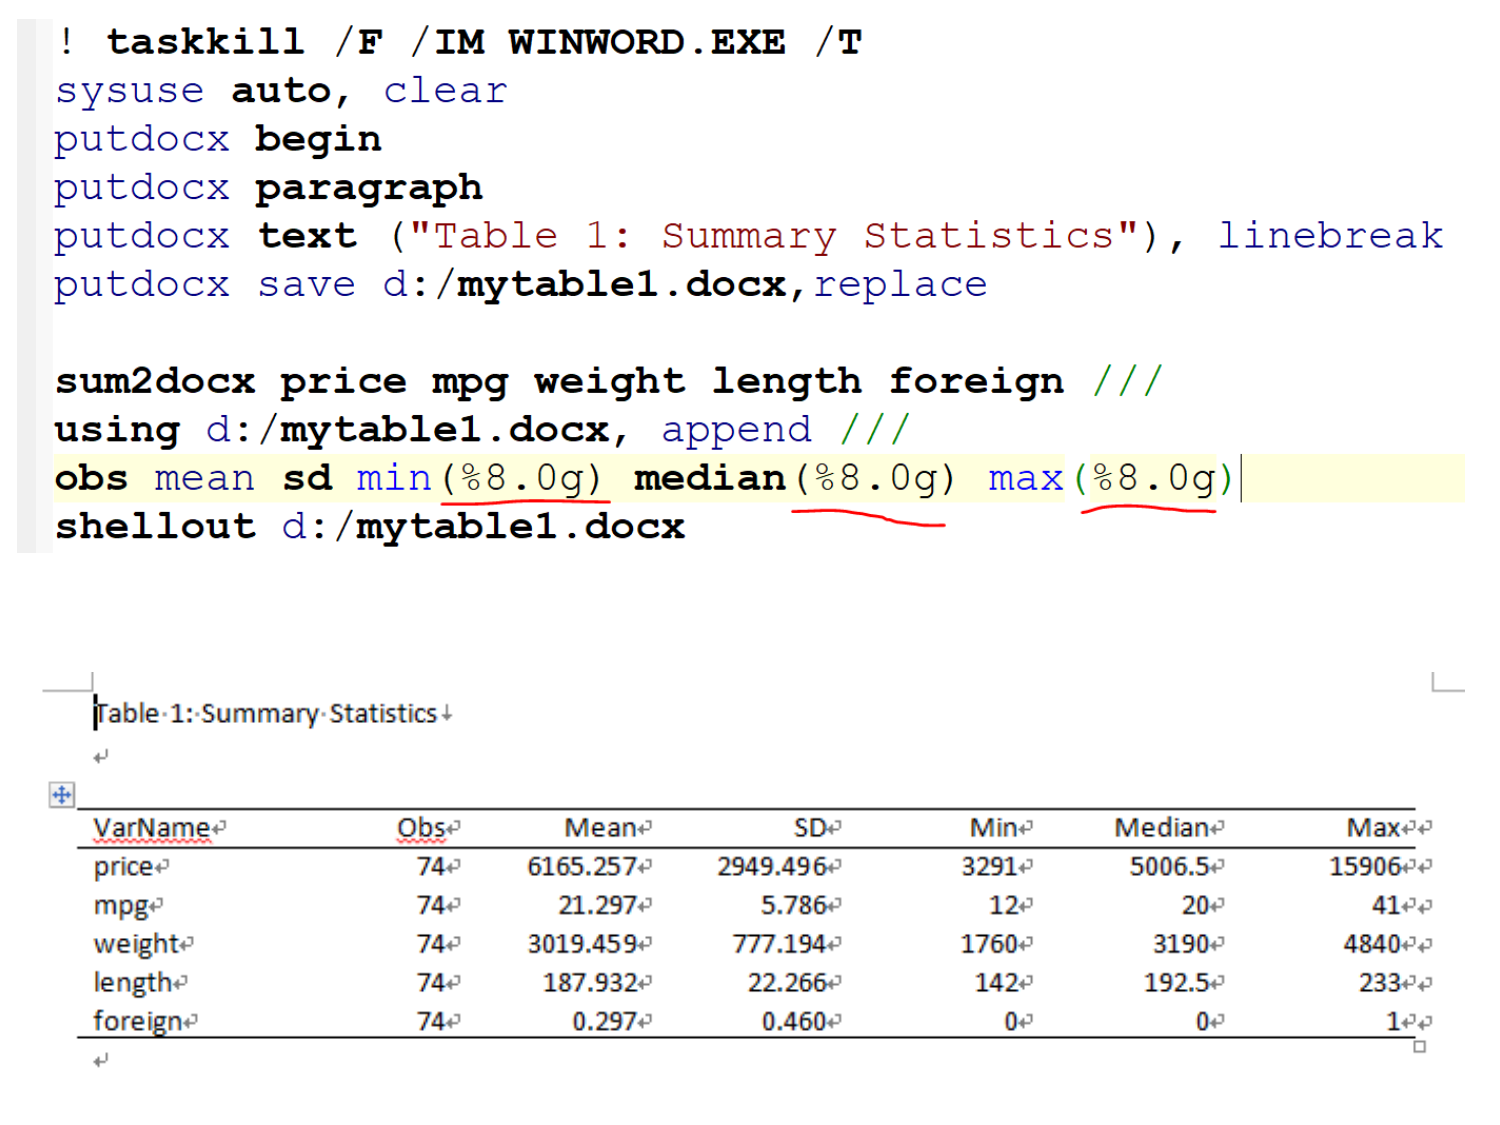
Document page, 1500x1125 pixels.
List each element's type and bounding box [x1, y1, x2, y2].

picture [17, 18, 1466, 553]
picture [41, 672, 1466, 1095]
